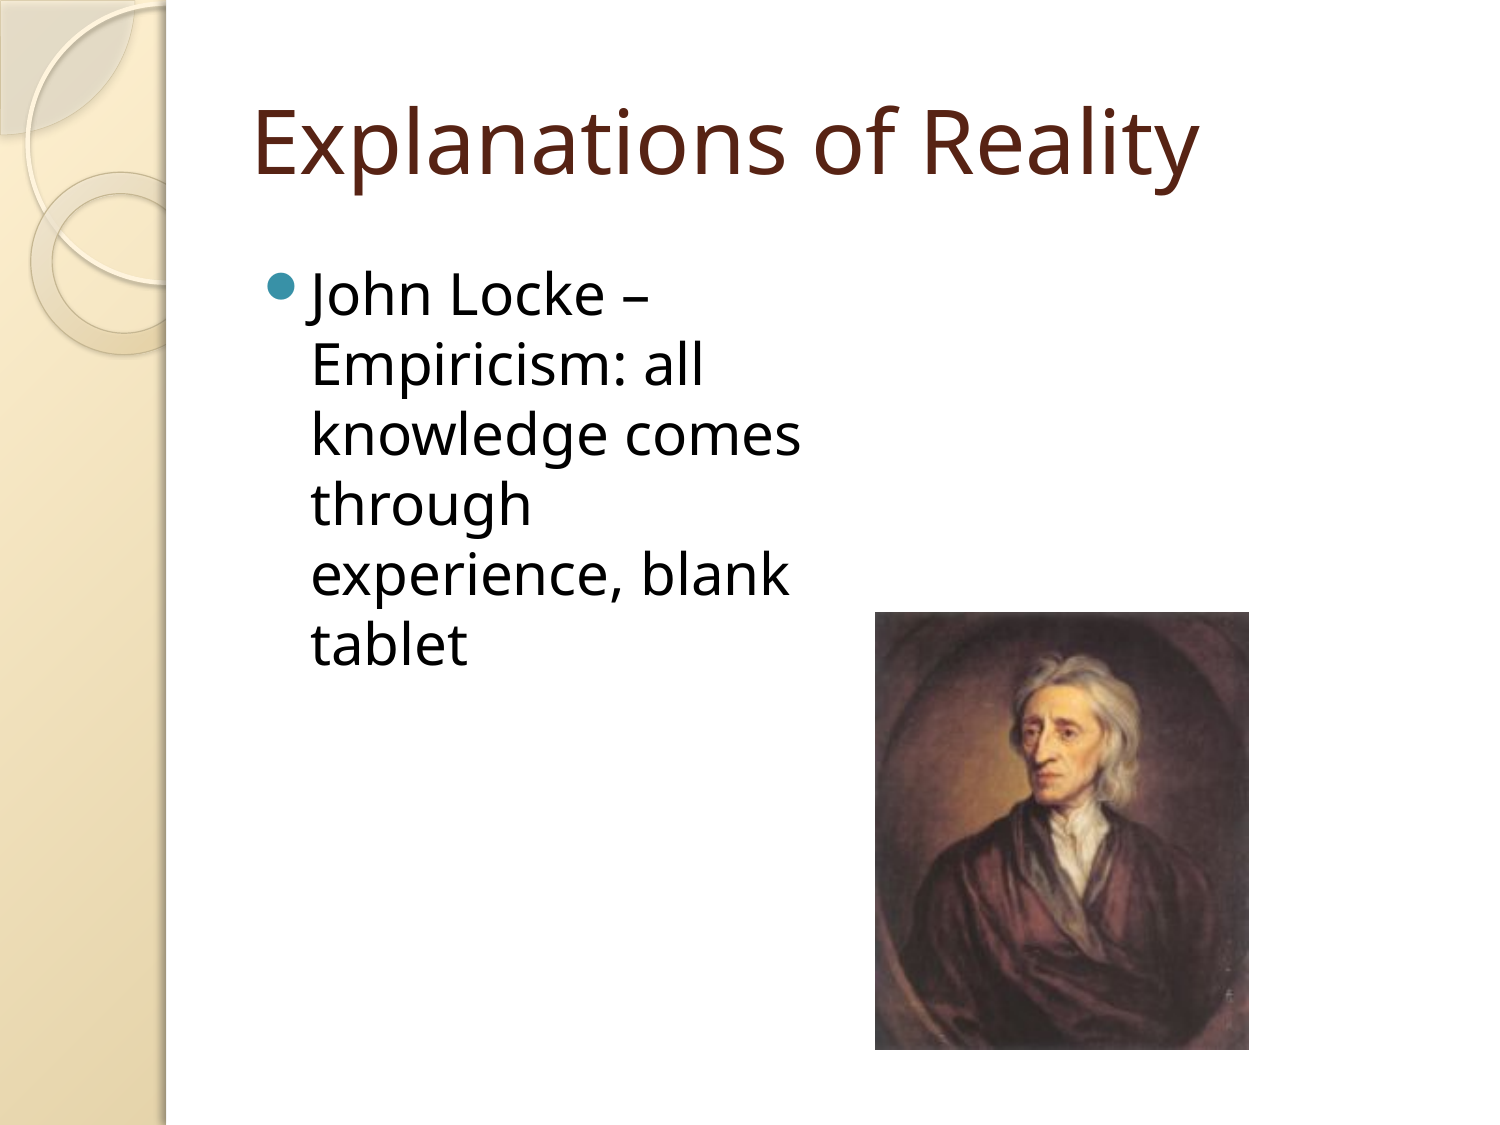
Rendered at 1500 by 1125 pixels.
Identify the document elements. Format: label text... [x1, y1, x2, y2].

title Explanations of Reality [235, 45, 1466, 233]
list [874, 612, 1250, 1051]
list John Locke – Empiricism: all knowledge comes through experience, blank tablet [235, 249, 836, 1015]
